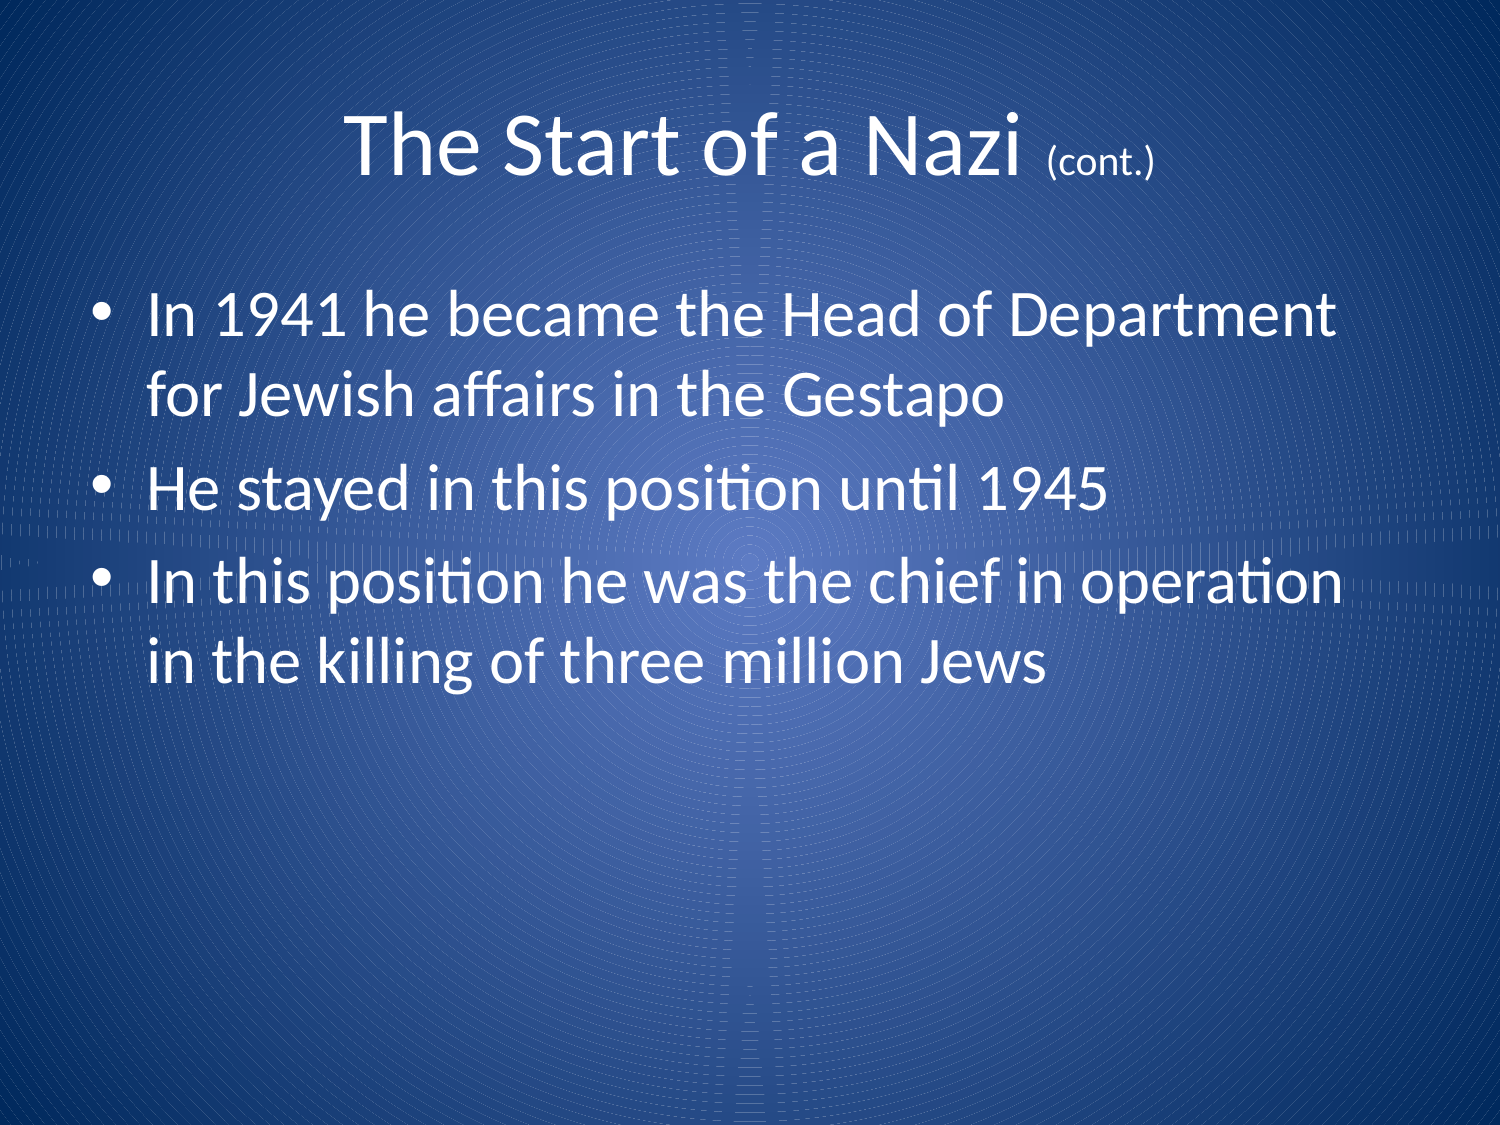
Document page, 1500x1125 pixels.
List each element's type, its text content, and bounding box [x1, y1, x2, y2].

title The Start of a Nazi (cont.) [75, 45, 1425, 233]
list In 1941 he became the Head of Department for Jewish affairs in the Gestapo He stayed in this position until 1945 In this position he was the chief in operation in the killing of three million Jews [75, 262, 1425, 1005]
